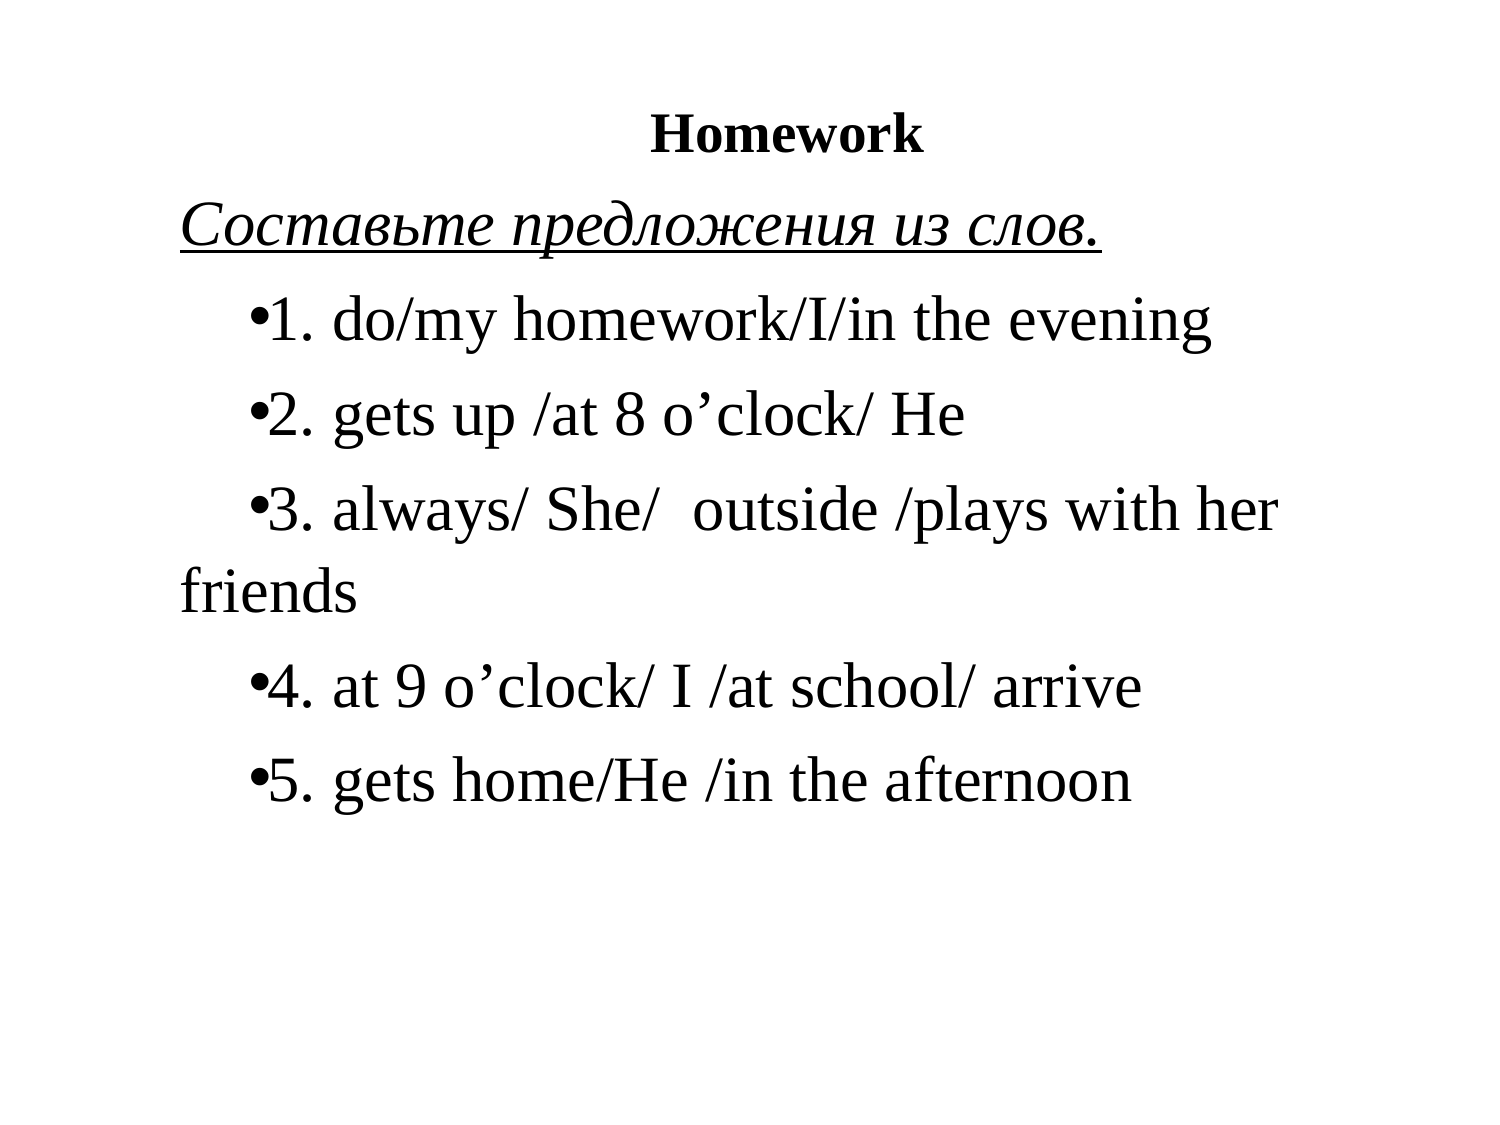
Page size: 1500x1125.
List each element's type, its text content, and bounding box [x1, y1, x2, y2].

list Homework Составьте предложения из слов. 1. do/my homework/I/in the evening 2. gets up /at 8 o’clock/ He 3. always/ She/ outside /plays with her friends 4. at 9 o’clock/ I /at school/ arrive 5. gets home/He /in the afternoon [112, 87, 1463, 830]
